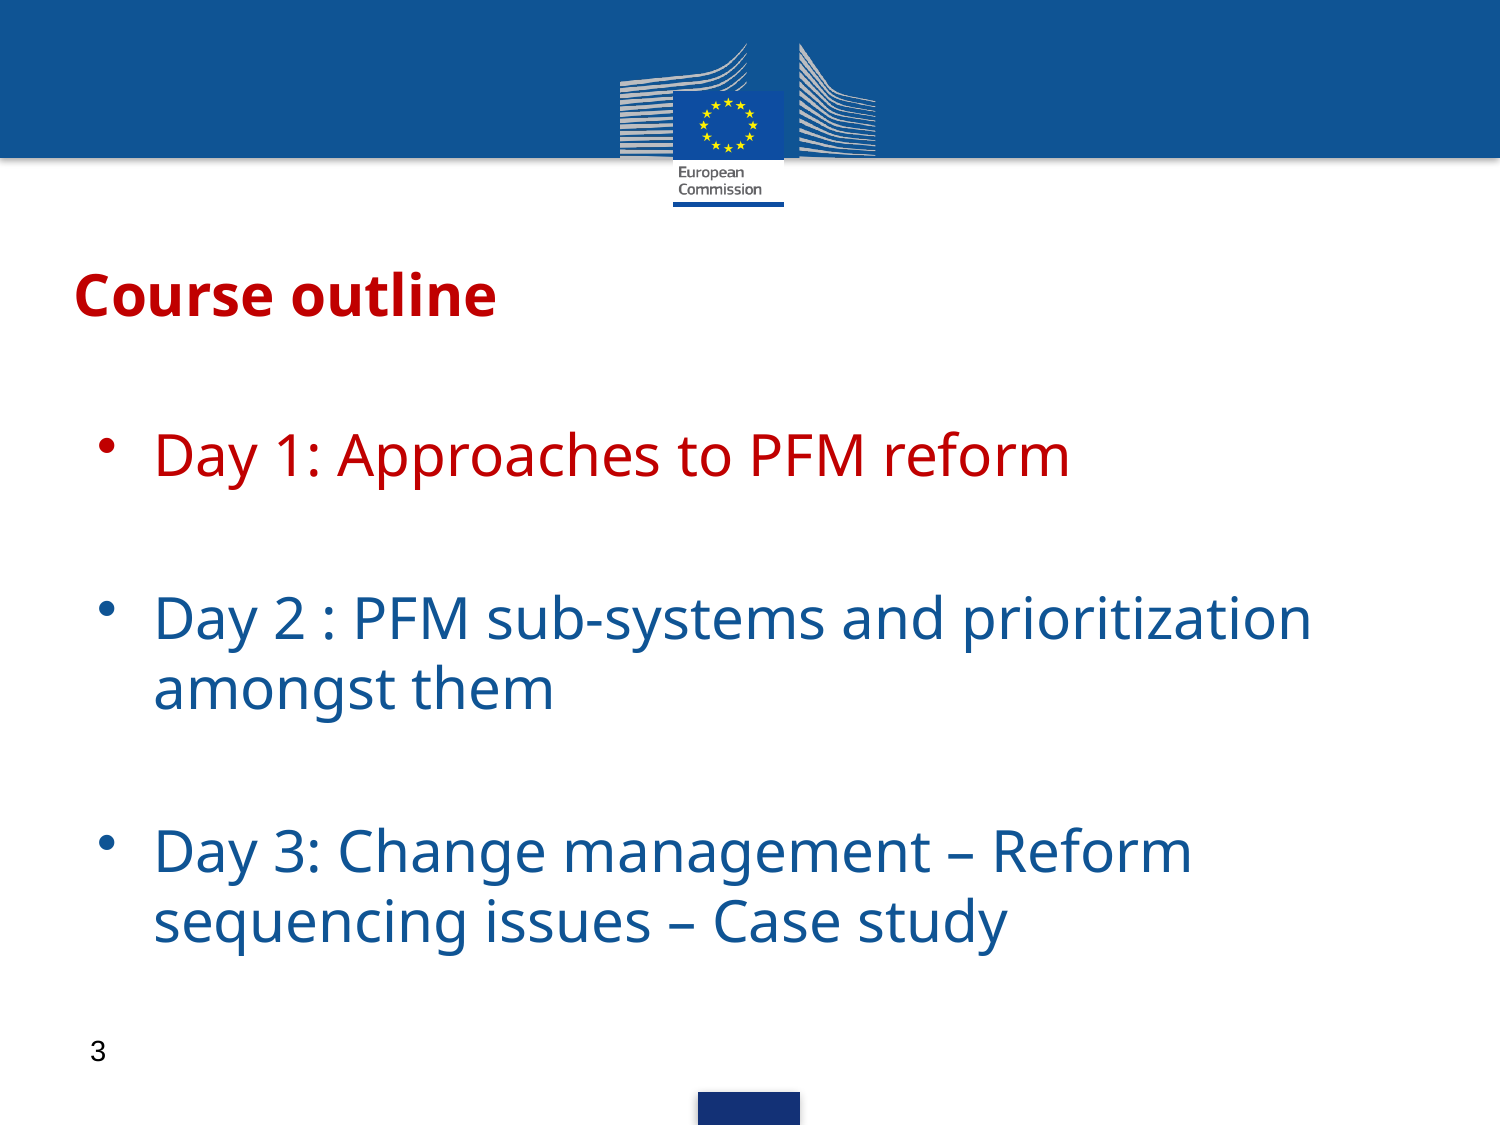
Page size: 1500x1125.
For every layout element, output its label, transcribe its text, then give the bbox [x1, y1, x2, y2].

list Day 1: Approaches to PFM reform Day 2 : PFM sub-systems and prioritization amongst them Day 3: Change management – Reform sequencing issues – Case study [82, 410, 1432, 1077]
title Course outline [0, 199, 1500, 387]
slide_number 3 [74, 1024, 426, 1103]
